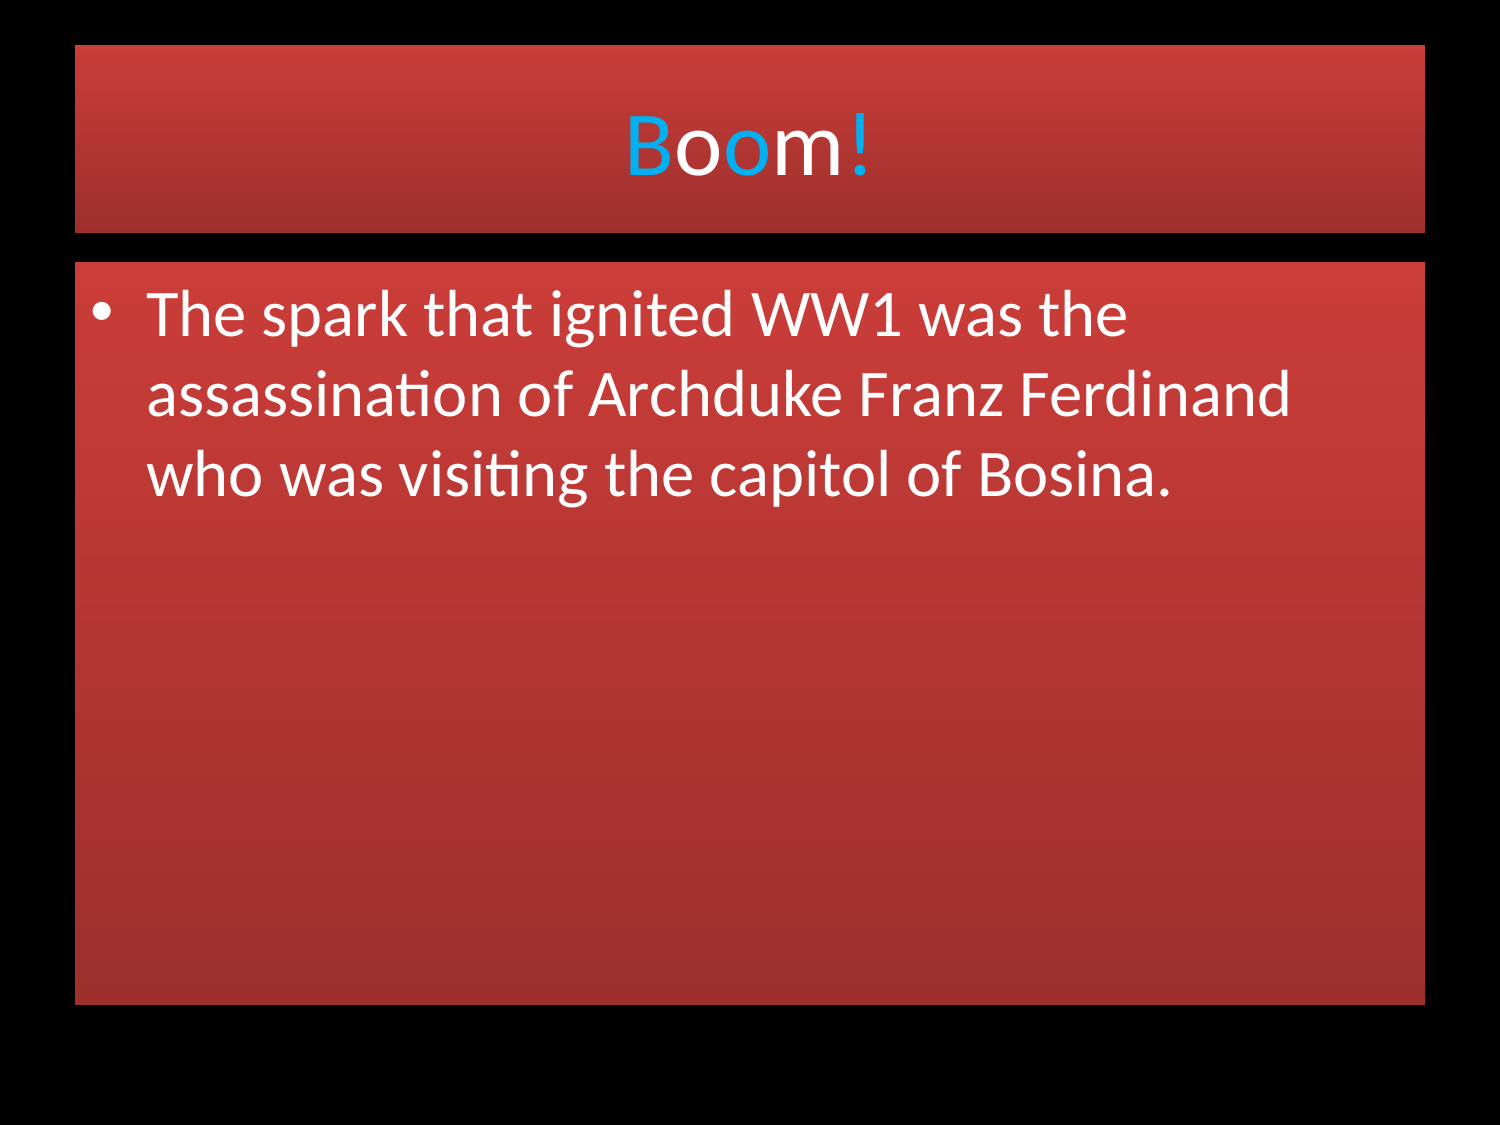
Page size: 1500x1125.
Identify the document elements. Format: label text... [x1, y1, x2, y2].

list The spark that ignited WW1 was the assassination of Archduke Franz Ferdinand who was visiting the capitol of Bosina. [75, 262, 1425, 1005]
title Boom! [75, 45, 1425, 233]
